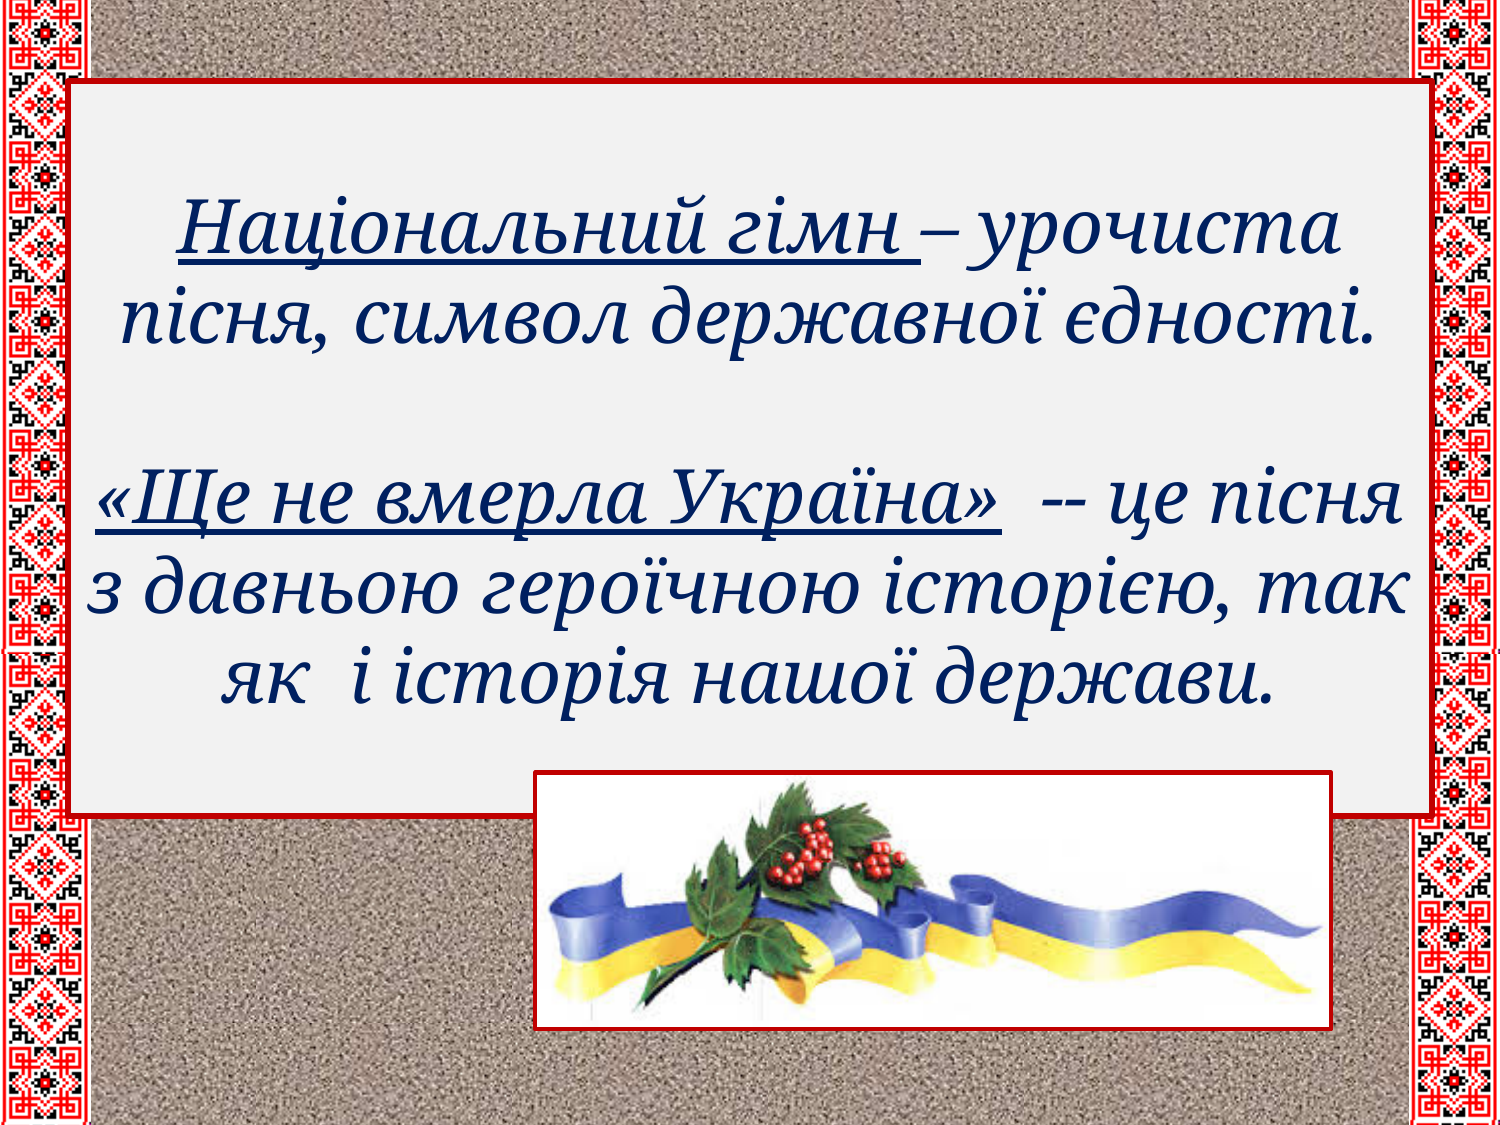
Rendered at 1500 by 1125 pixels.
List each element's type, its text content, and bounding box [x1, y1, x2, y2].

text_box Національний гімн – урочиста пісня, символ державної єдності. «Ще не вмерла Україна» -- це пісня з давньою героїчною історією, так як і історія нашої держави. [94, 81, 1404, 817]
picture [0, 0, 1500, 1125]
